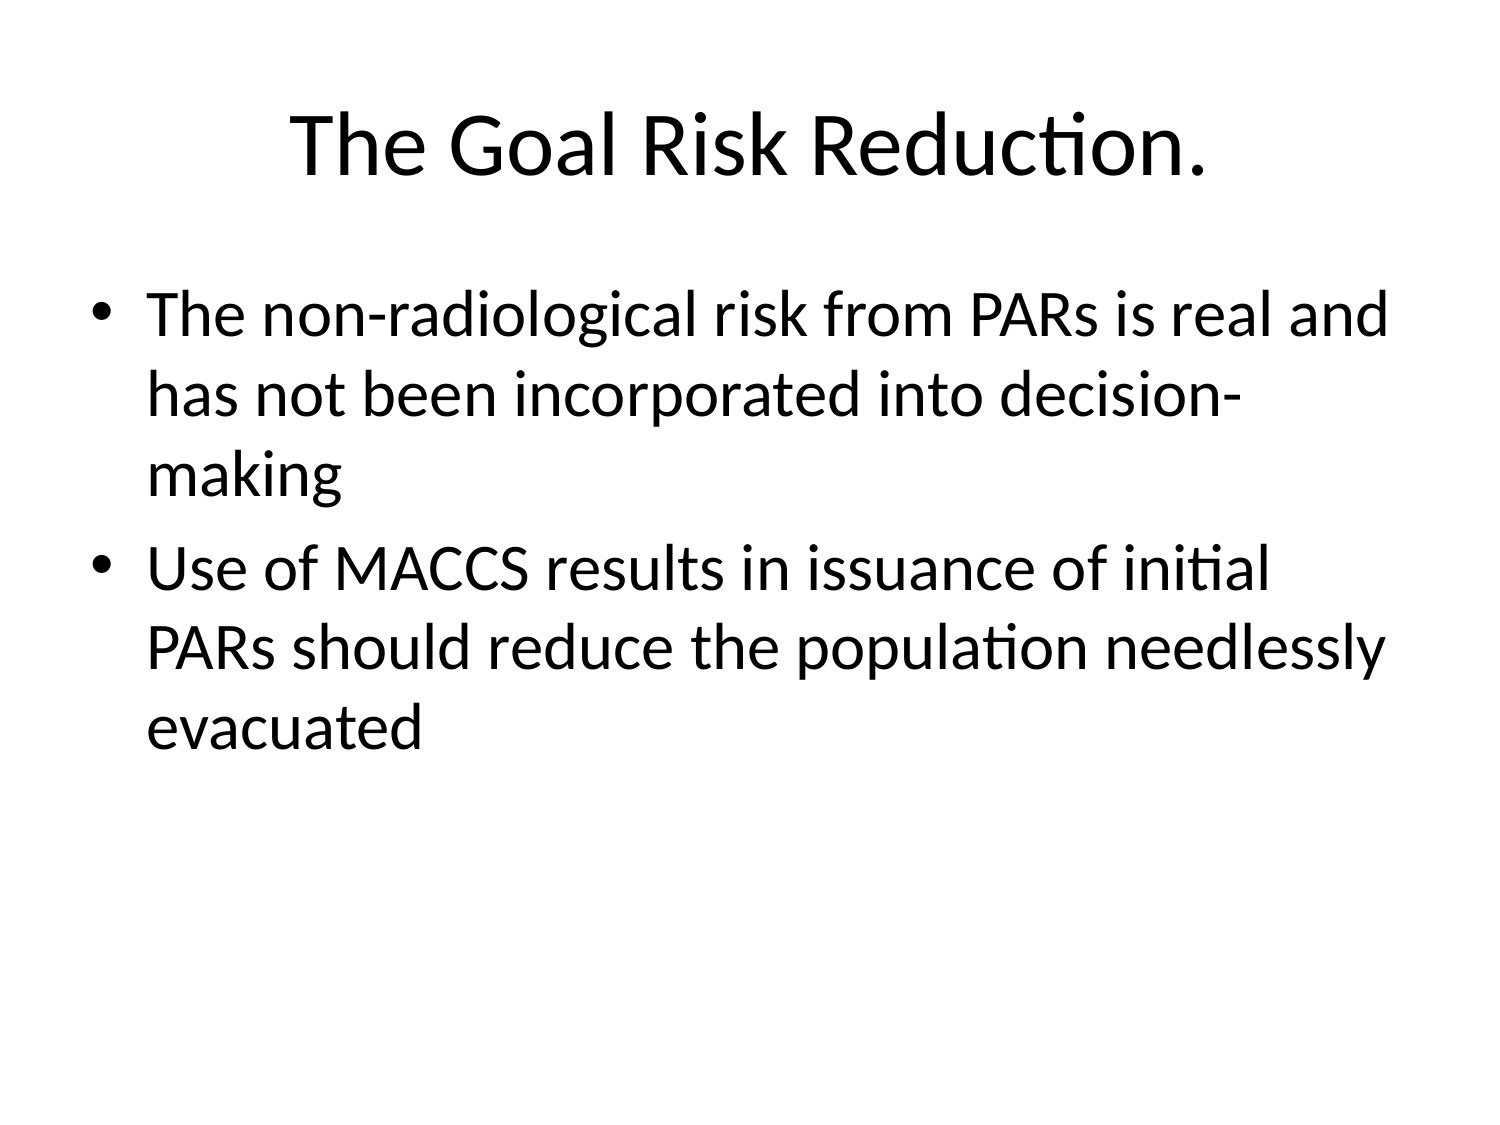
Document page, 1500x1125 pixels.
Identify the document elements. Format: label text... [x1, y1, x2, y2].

title The Goal Risk Reduction. [75, 45, 1425, 233]
list The non-radiological risk from PARs is real and has not been incorporated into decision-making Use of MACCS results in issuance of initial PARs should reduce the population needlessly evacuated [75, 262, 1425, 1005]
